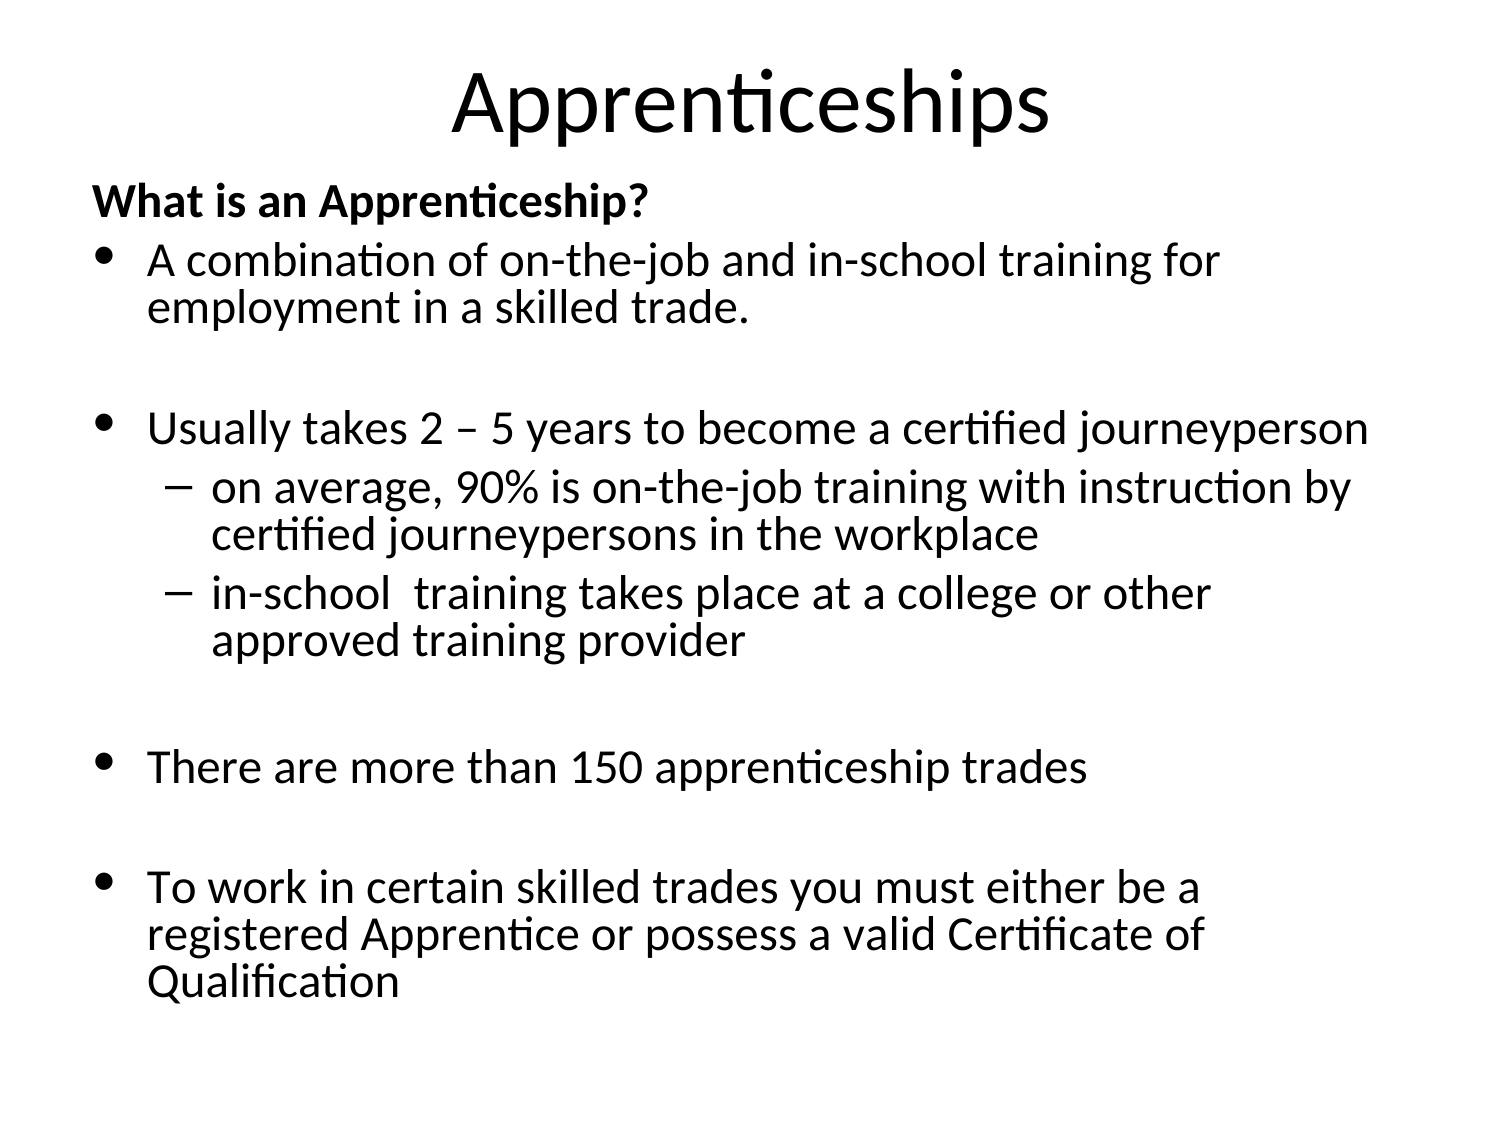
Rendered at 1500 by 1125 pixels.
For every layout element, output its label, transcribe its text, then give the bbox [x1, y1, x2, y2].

list What is an Apprenticeship? A combination of on-the-job and in-school training for employment in a skilled trade. Usually takes 2 – 5 years to become a certified journeyperson on average, 90% is on-the-job training with instruction by certified journeypersons in the workplace in-school training takes place at a college or other approved training provider There are more than 150 apprenticeship trades To work in certain skilled trades you must either be a registered Apprentice or possess a valid Certificate of Qualification [76, 172, 1412, 1059]
title Apprenticeships [76, 42, 1427, 149]
